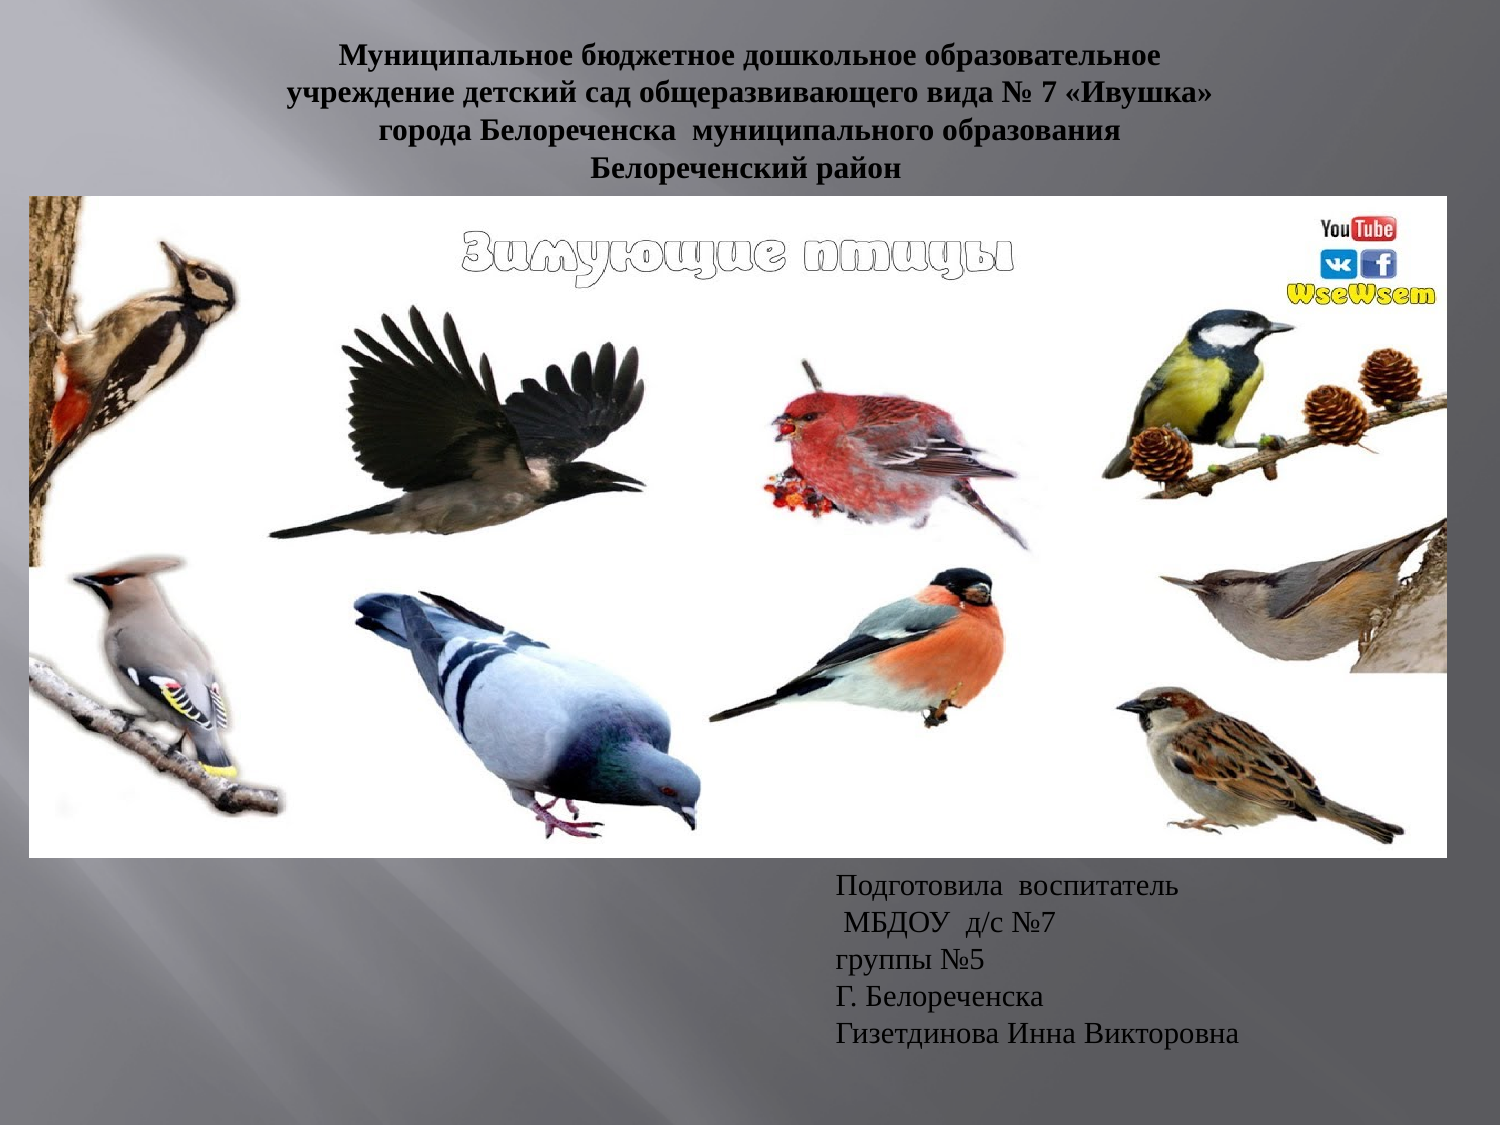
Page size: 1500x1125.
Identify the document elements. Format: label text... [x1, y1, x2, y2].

title Муниципальное бюджетное дошкольное образовательное учреждение детский сад общеразвивающего вида № 7 «Ивушка» города Белореченска муниципального образования Белореченский район [194, 30, 1306, 185]
picture [29, 196, 1448, 858]
subtitle Подготовила воспитатель МБДОУ д/с №7 группы №5 Г. Белореченска Гизетдинова Инна Викторовна [820, 902, 1436, 1059]
